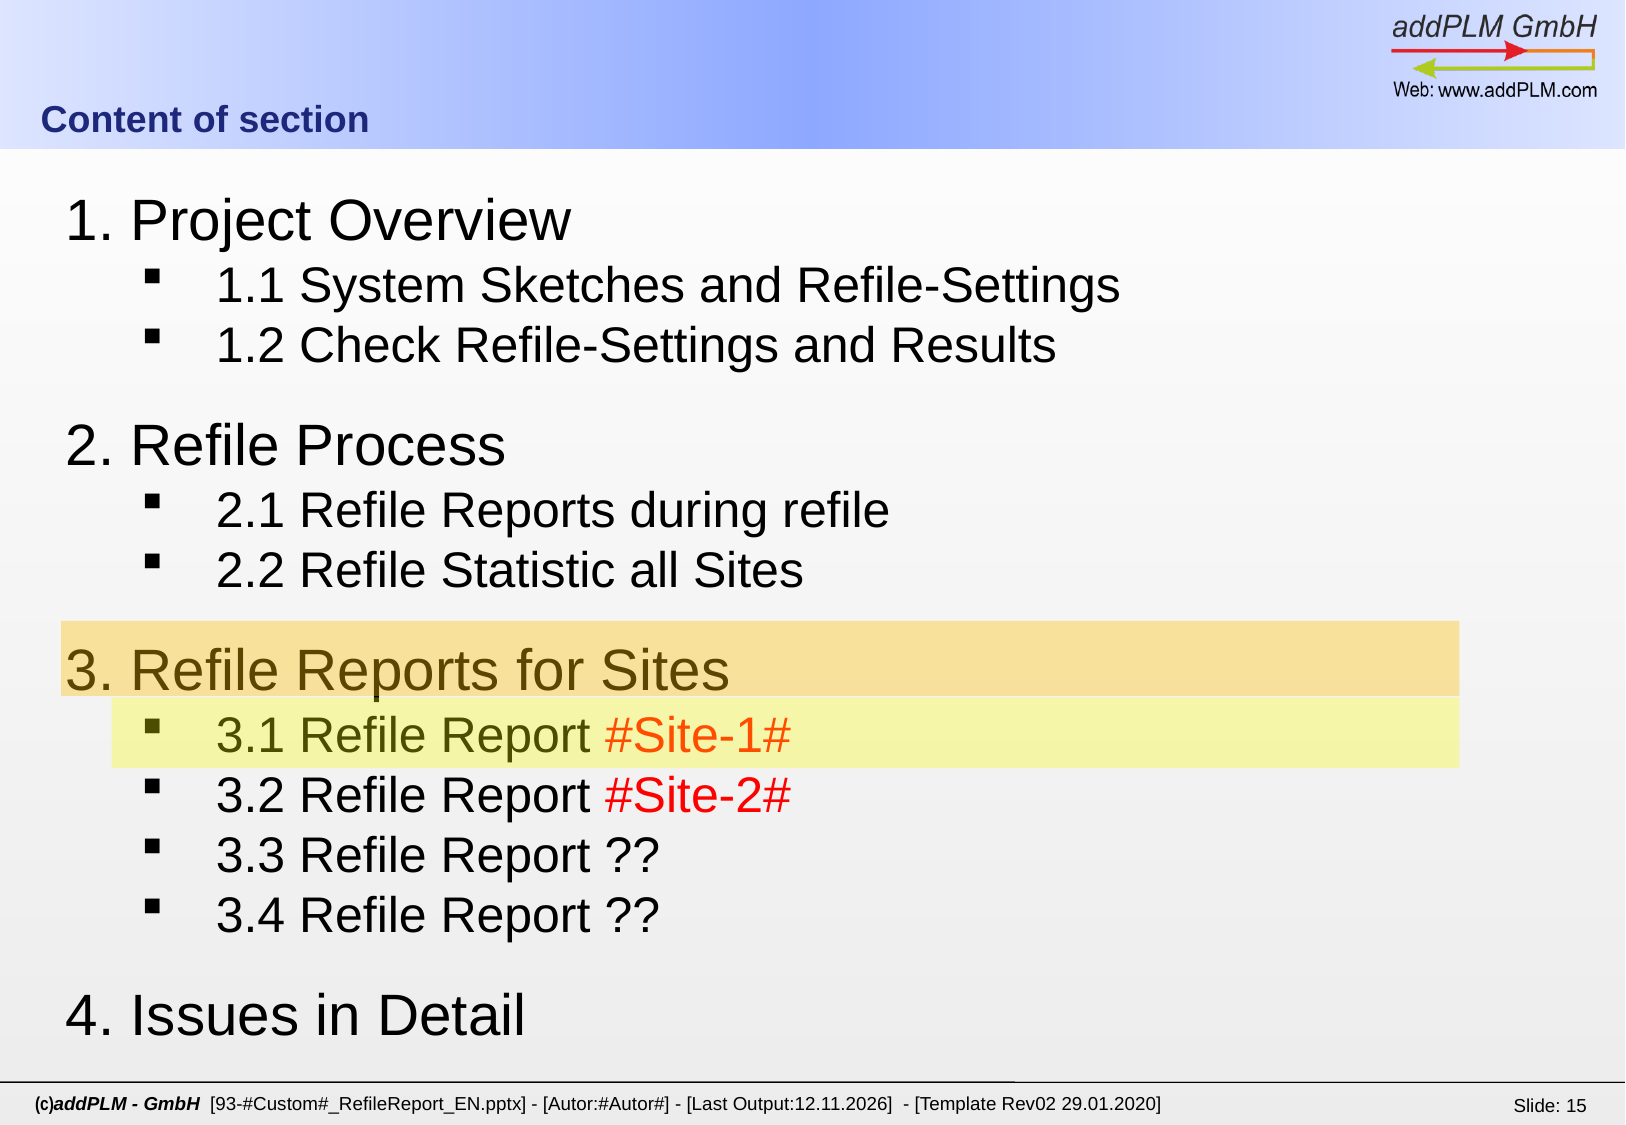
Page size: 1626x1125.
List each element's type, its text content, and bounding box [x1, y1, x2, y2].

title Content of section [40, 67, 1582, 131]
picture [1391, 14, 1597, 97]
text_box [111, 697, 1460, 769]
text_box [61, 620, 1460, 696]
